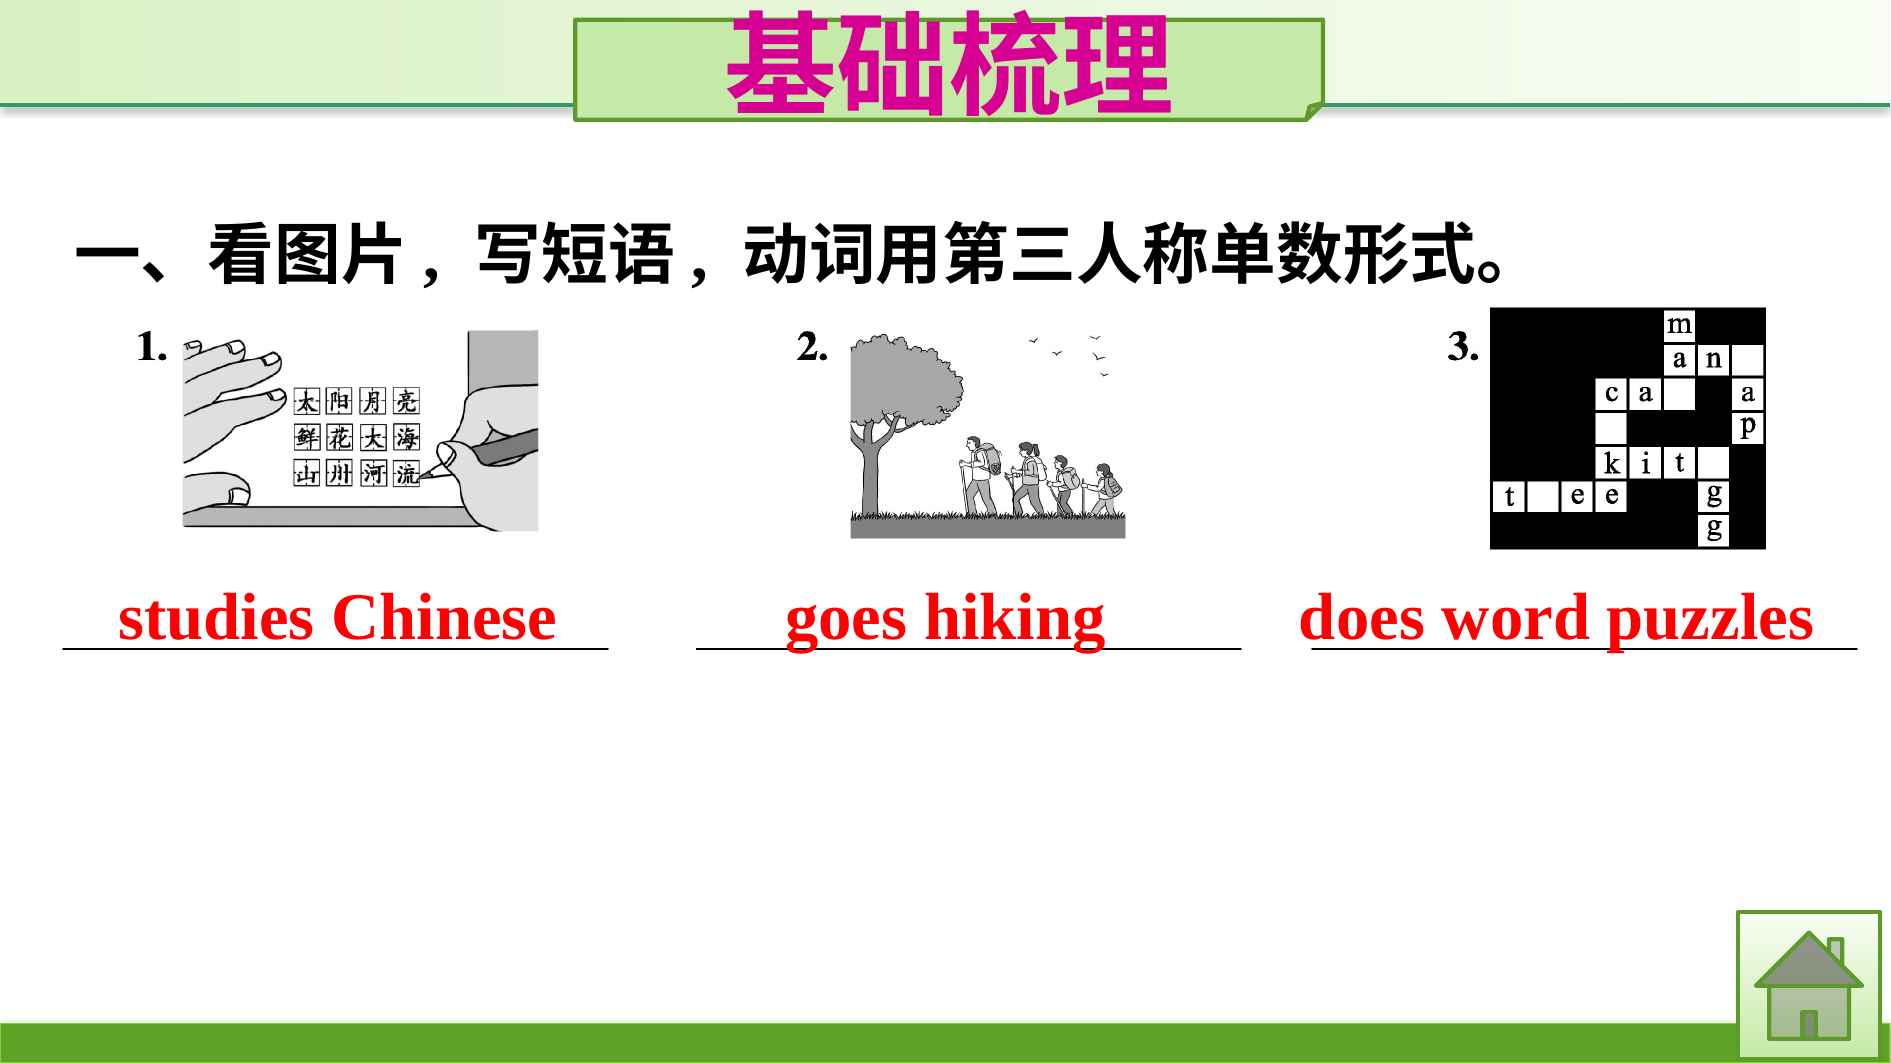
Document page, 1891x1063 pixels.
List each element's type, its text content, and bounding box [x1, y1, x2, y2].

text_box 基础梳理 [573, 17, 1326, 122]
picture [59, 303, 1861, 650]
text_box 一、看图片, 写短语, 动词用第三人称单数形式。 [59, 188, 1833, 300]
